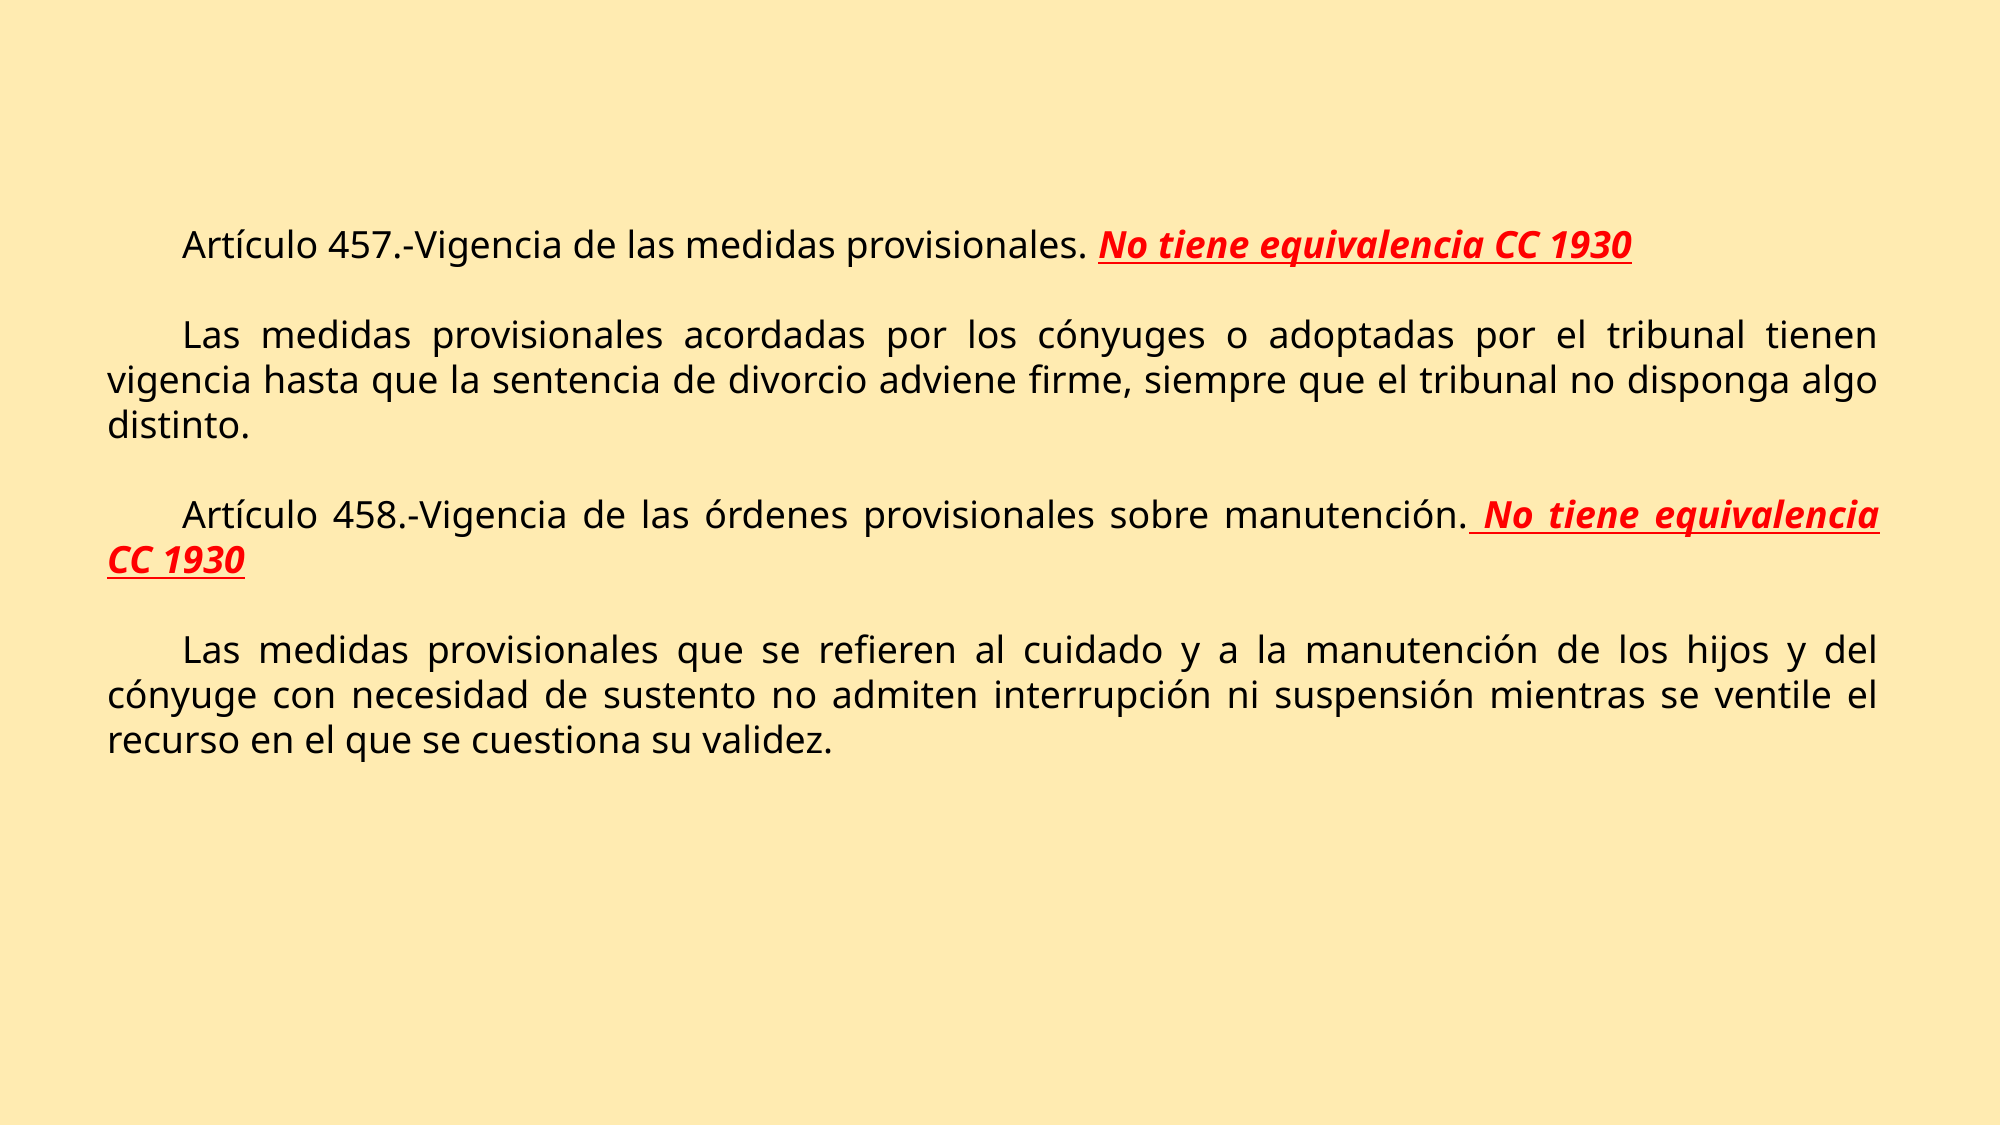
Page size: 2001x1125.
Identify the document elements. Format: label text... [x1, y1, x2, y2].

text_box Artículo 457.-Vigencia de las medidas provisionales. No tiene equivalencia CC 1930 Las medidas provisionales acordadas por los cónyuges o adoptadas por el tribunal tienen vigencia hasta que la sentencia de divorcio adviene firme, siempre que el tribunal no disponga algo distinto. Artículo 458.-Vigencia de las órdenes provisionales sobre manutención. No tiene equivalencia CC 1930 Las medidas provisionales que se refieren al cuidado y a la manutención de los hijos y del cónyuge con necesidad de sustento no admiten interrupción ni suspensión mientras se ventile el recurso en el que se cuestiona su validez. [92, 168, 1895, 769]
